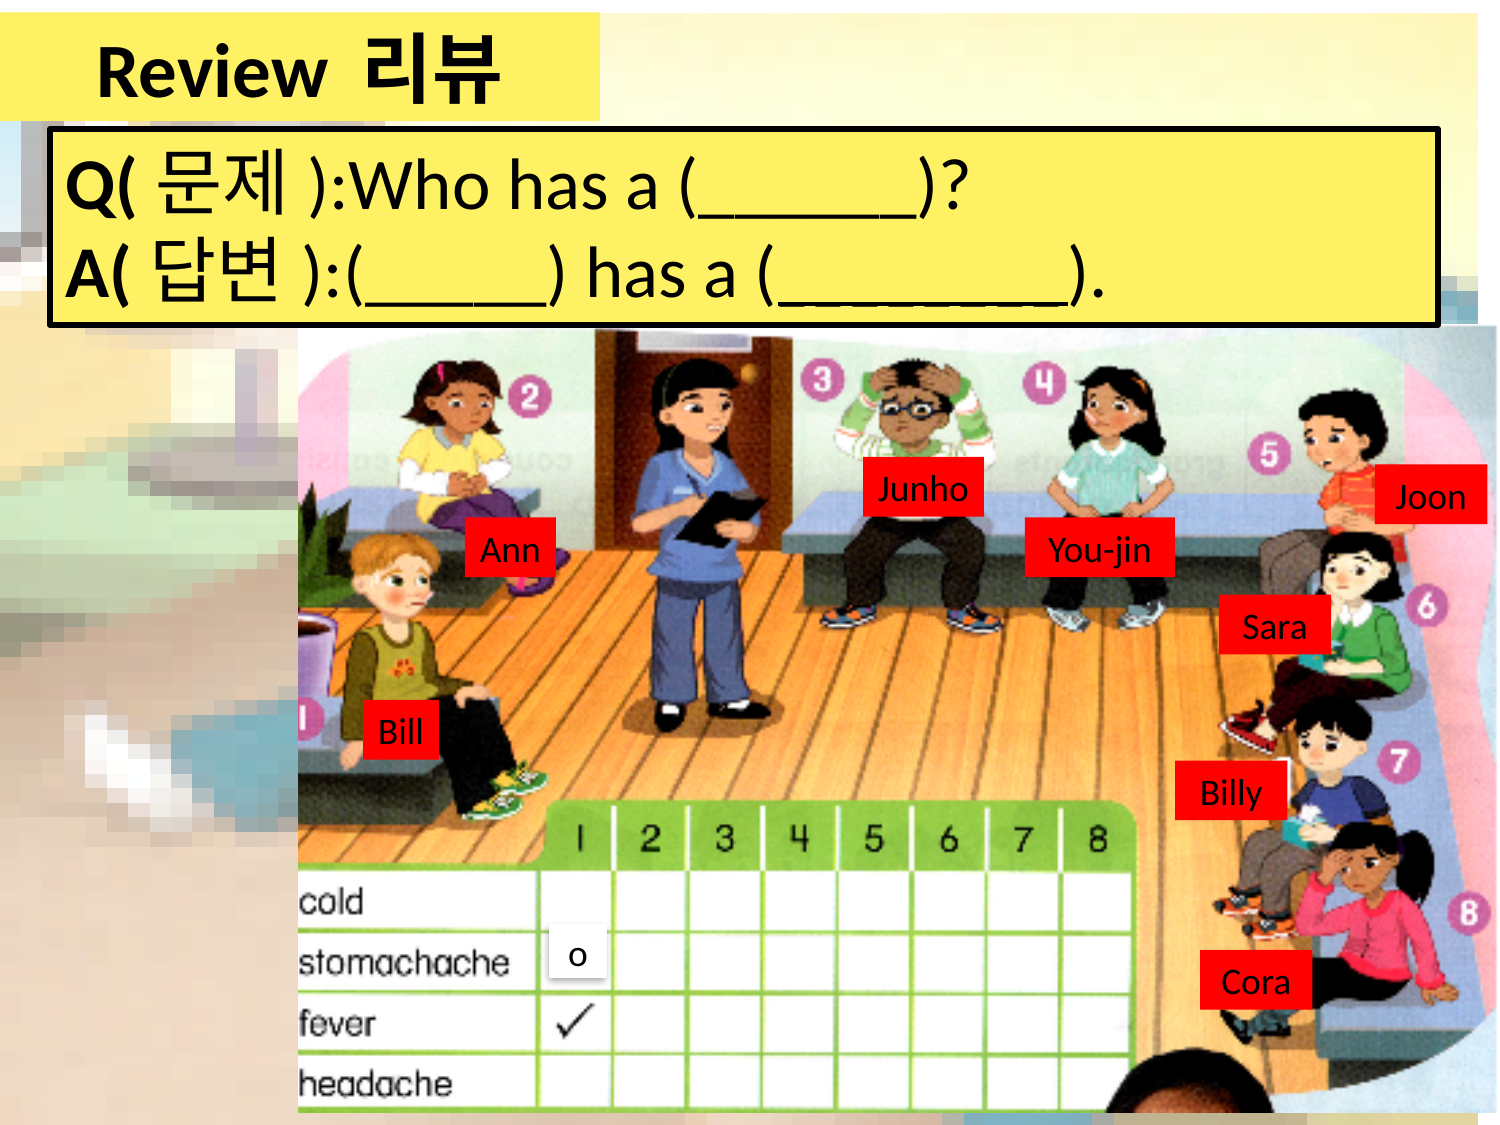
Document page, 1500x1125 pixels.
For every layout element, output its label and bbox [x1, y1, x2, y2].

picture [0, 0, 1500, 1125]
text_box [298, 324, 1500, 1113]
